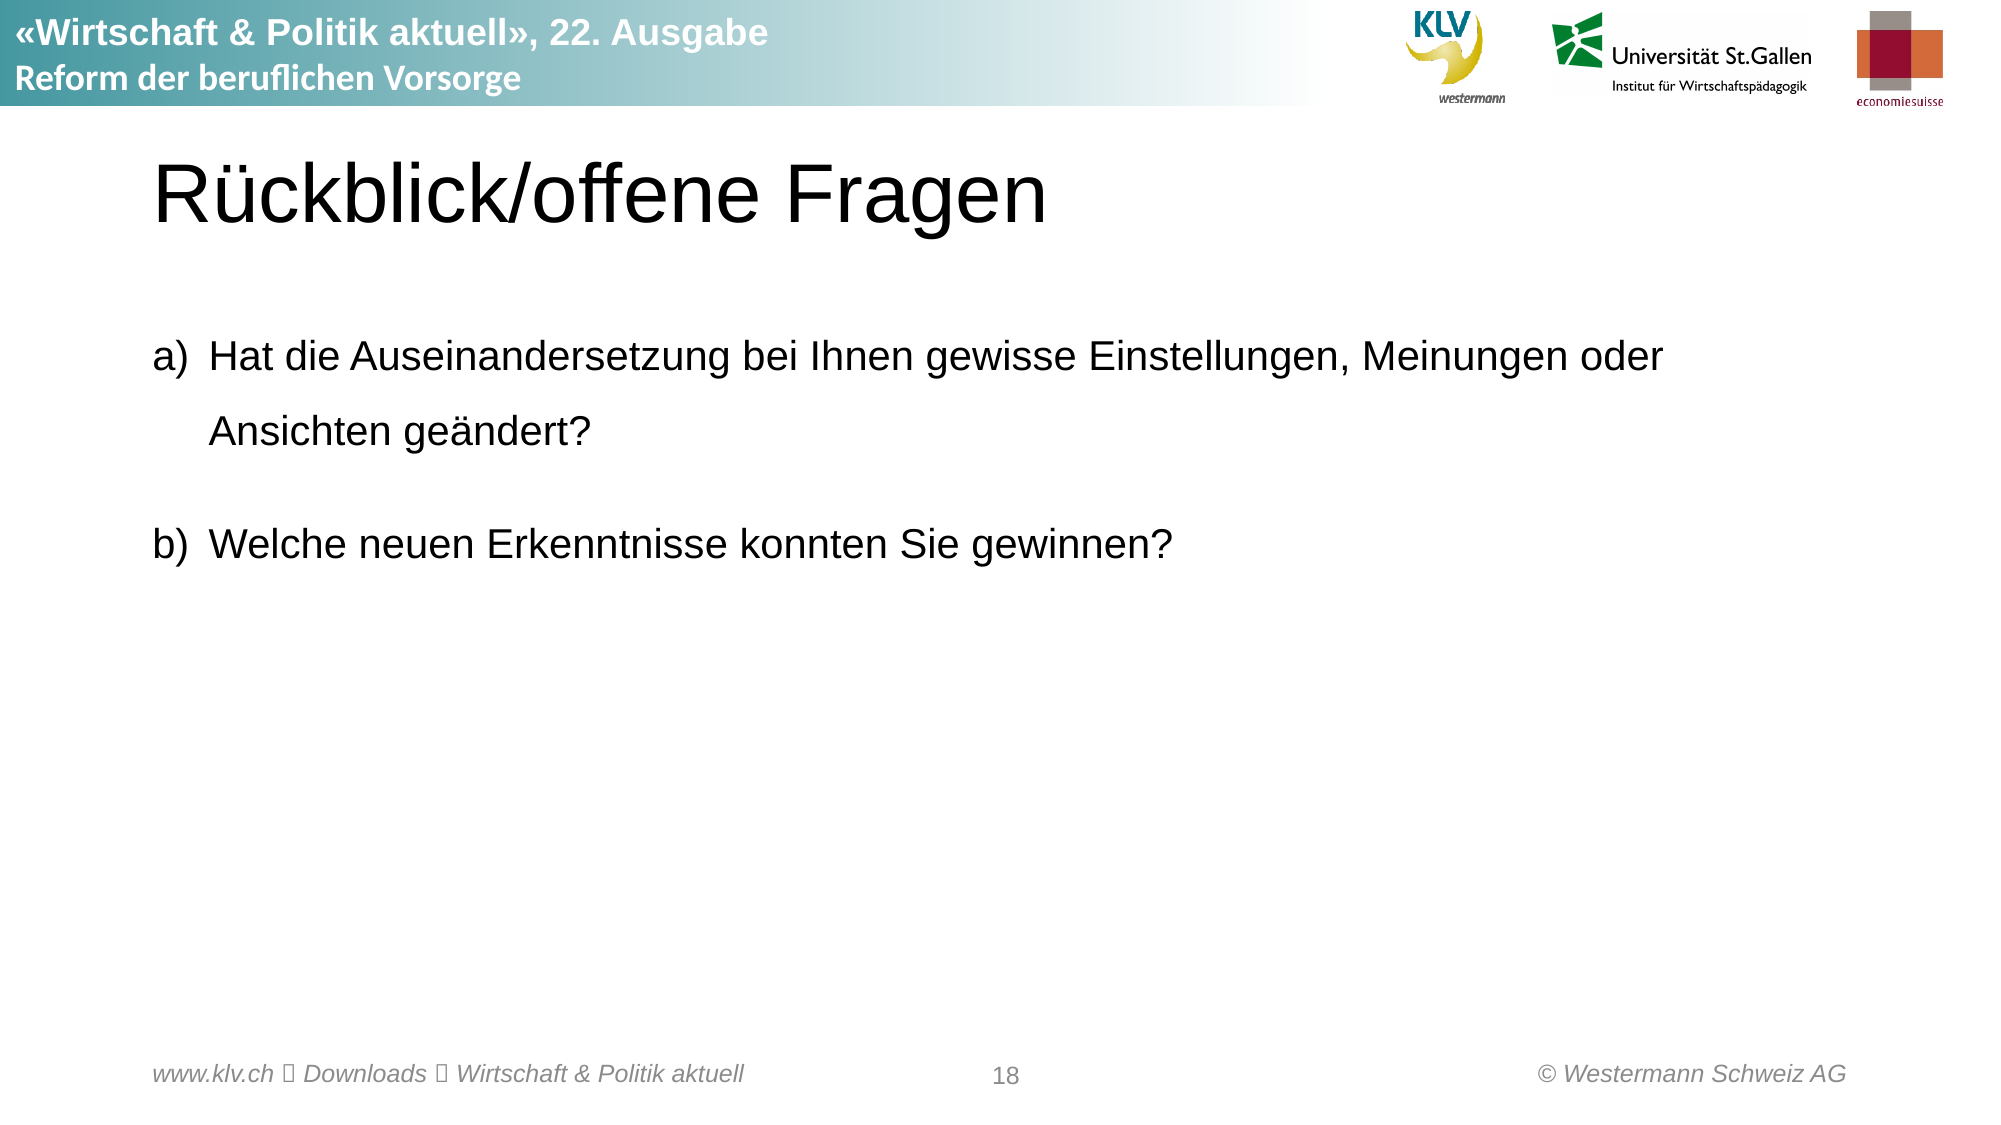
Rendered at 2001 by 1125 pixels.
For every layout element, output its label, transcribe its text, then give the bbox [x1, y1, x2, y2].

picture [1857, 11, 1943, 106]
slide_number www.klv.ch  Downloads  Wirtschaft & Politik aktuell [137, 1042, 813, 1103]
title Rückblick/offene Fragen [137, 92, 1863, 299]
picture [1406, 11, 1505, 92]
slide_number 18 [812, 1044, 1200, 1105]
picture [1552, 12, 1811, 92]
text_box © Westermann Schweiz AG [1204, 1042, 1863, 1103]
text_box Hat die Auseinandersetzung bei Ihnen gewisse Einstellungen, Meinungen oder Ansichten geändert? Welche neuen Erkenntnisse konnten Sie gewinnen? [137, 296, 1852, 574]
